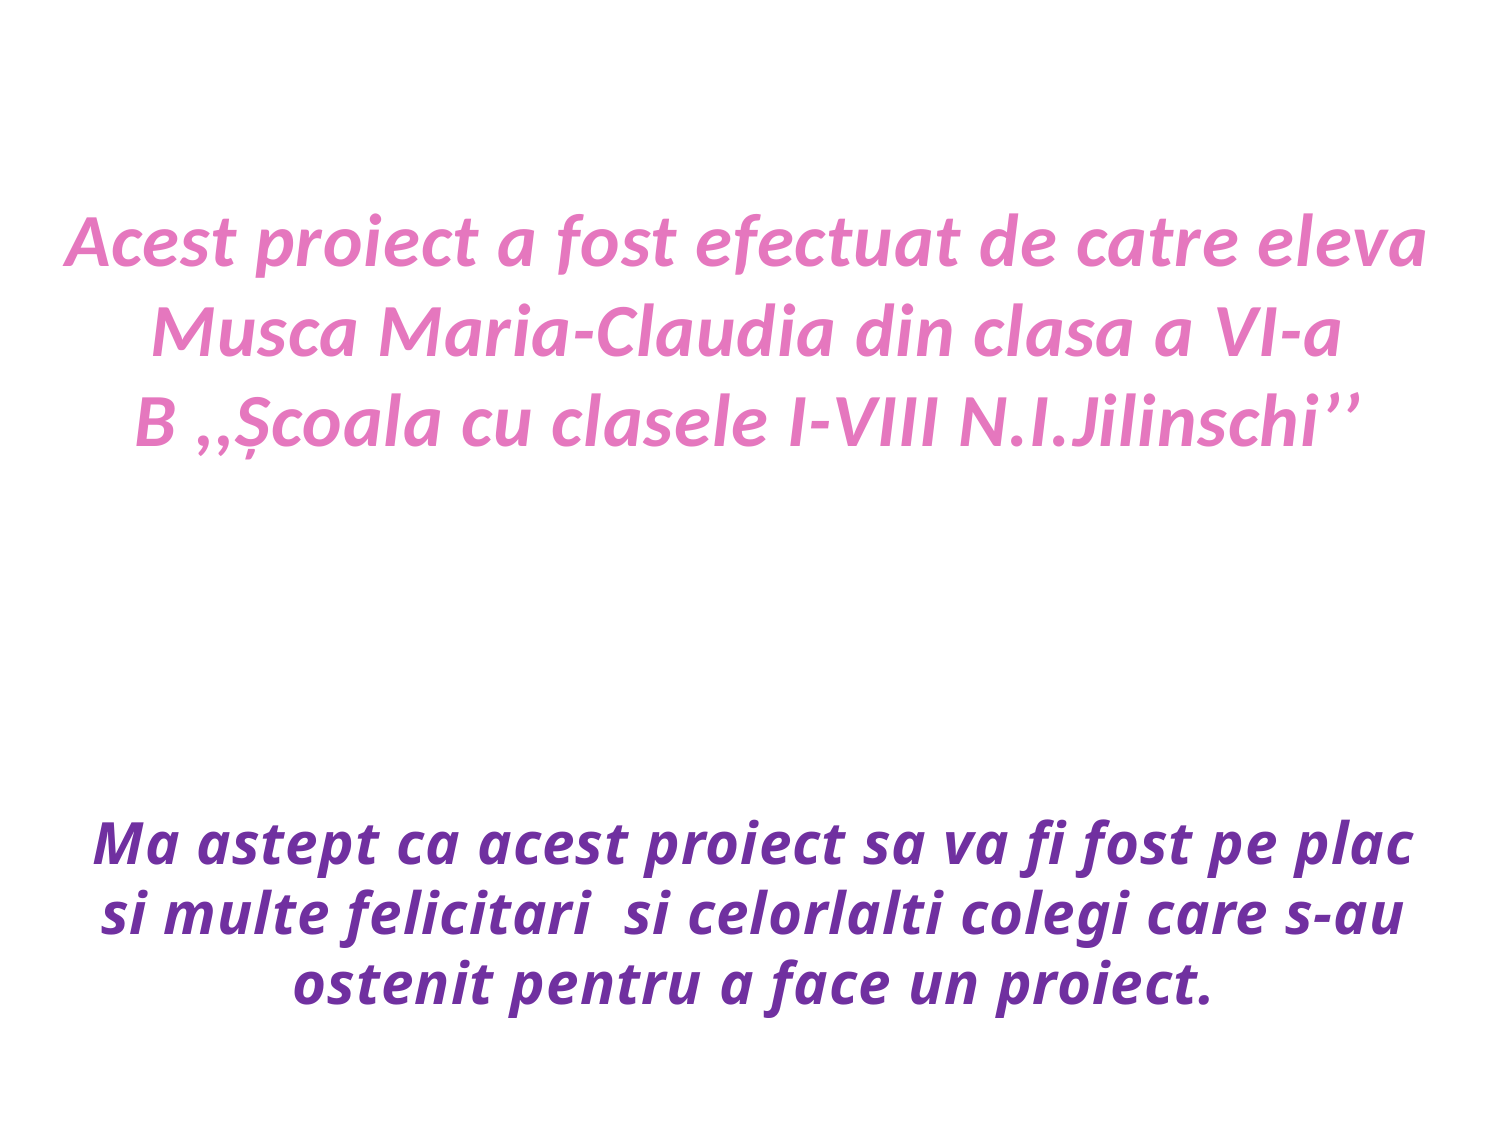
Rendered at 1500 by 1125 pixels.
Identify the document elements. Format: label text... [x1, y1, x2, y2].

text_box Acest proiect a fost efectuat de catre eleva Musca Maria-Claudia din clasa a VI-a B ,,Școala cu clasele I-VIII N.I.Jilinschi’’ [41, 184, 1456, 470]
text_box Ma astept ca acest proiect sa va fi fost pe plac si multe felicitari si celorlalti colegi care s-au ostenit pentru a face un proiect. [53, 798, 1457, 1024]
